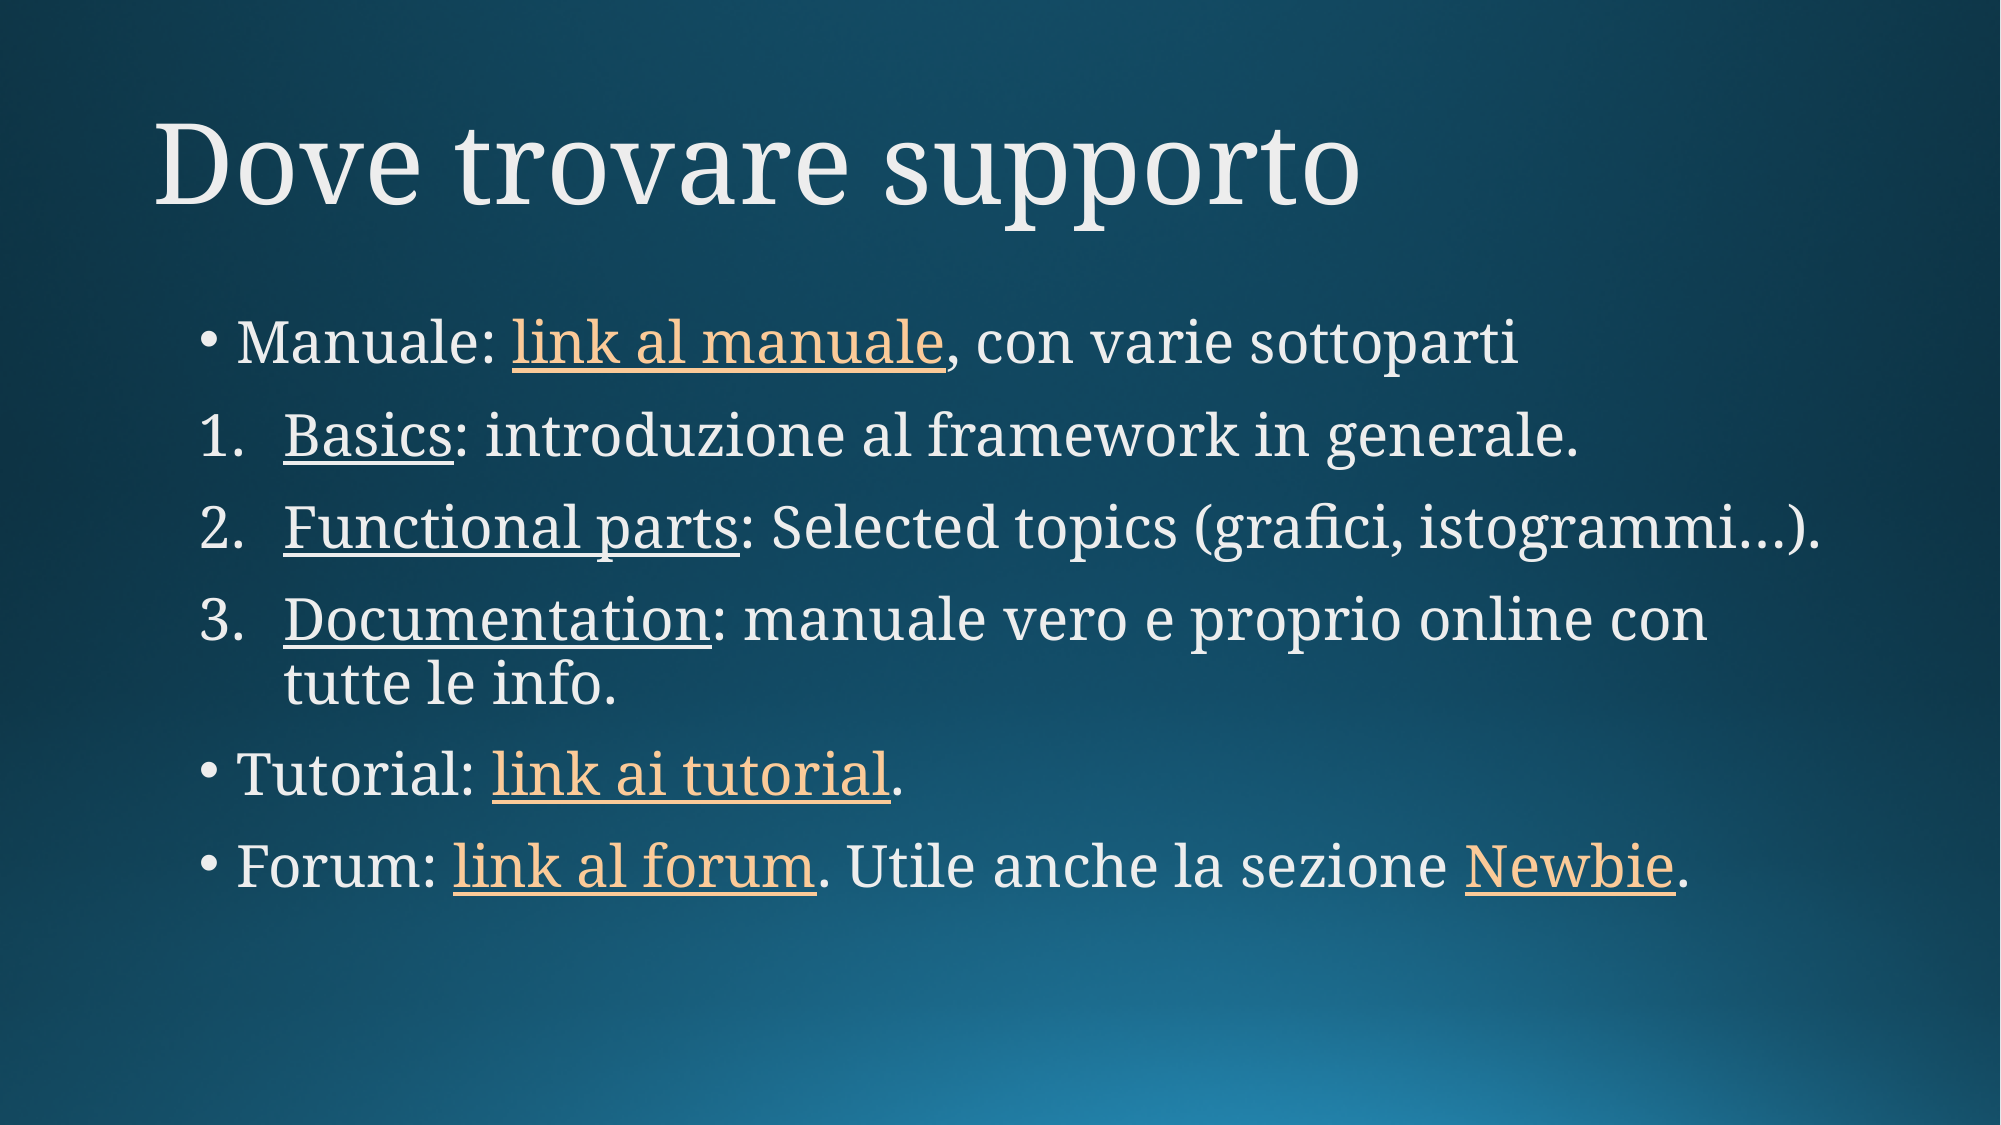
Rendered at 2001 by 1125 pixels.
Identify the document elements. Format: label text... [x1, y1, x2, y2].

title Dove trovare supporto [137, 59, 1863, 278]
picture [0, 0, 2001, 1125]
list Manuale: link al manuale, con varie sottoparti Basics: introduzione al framework in generale. Functional parts: Selected topics (grafici, istogrammi…). Documentation: manuale vero e proprio online con tutte le info. Tutorial: link ai tutorial. Forum: link al forum. Utile anche la sezione Newbie. [183, 299, 1863, 1014]
